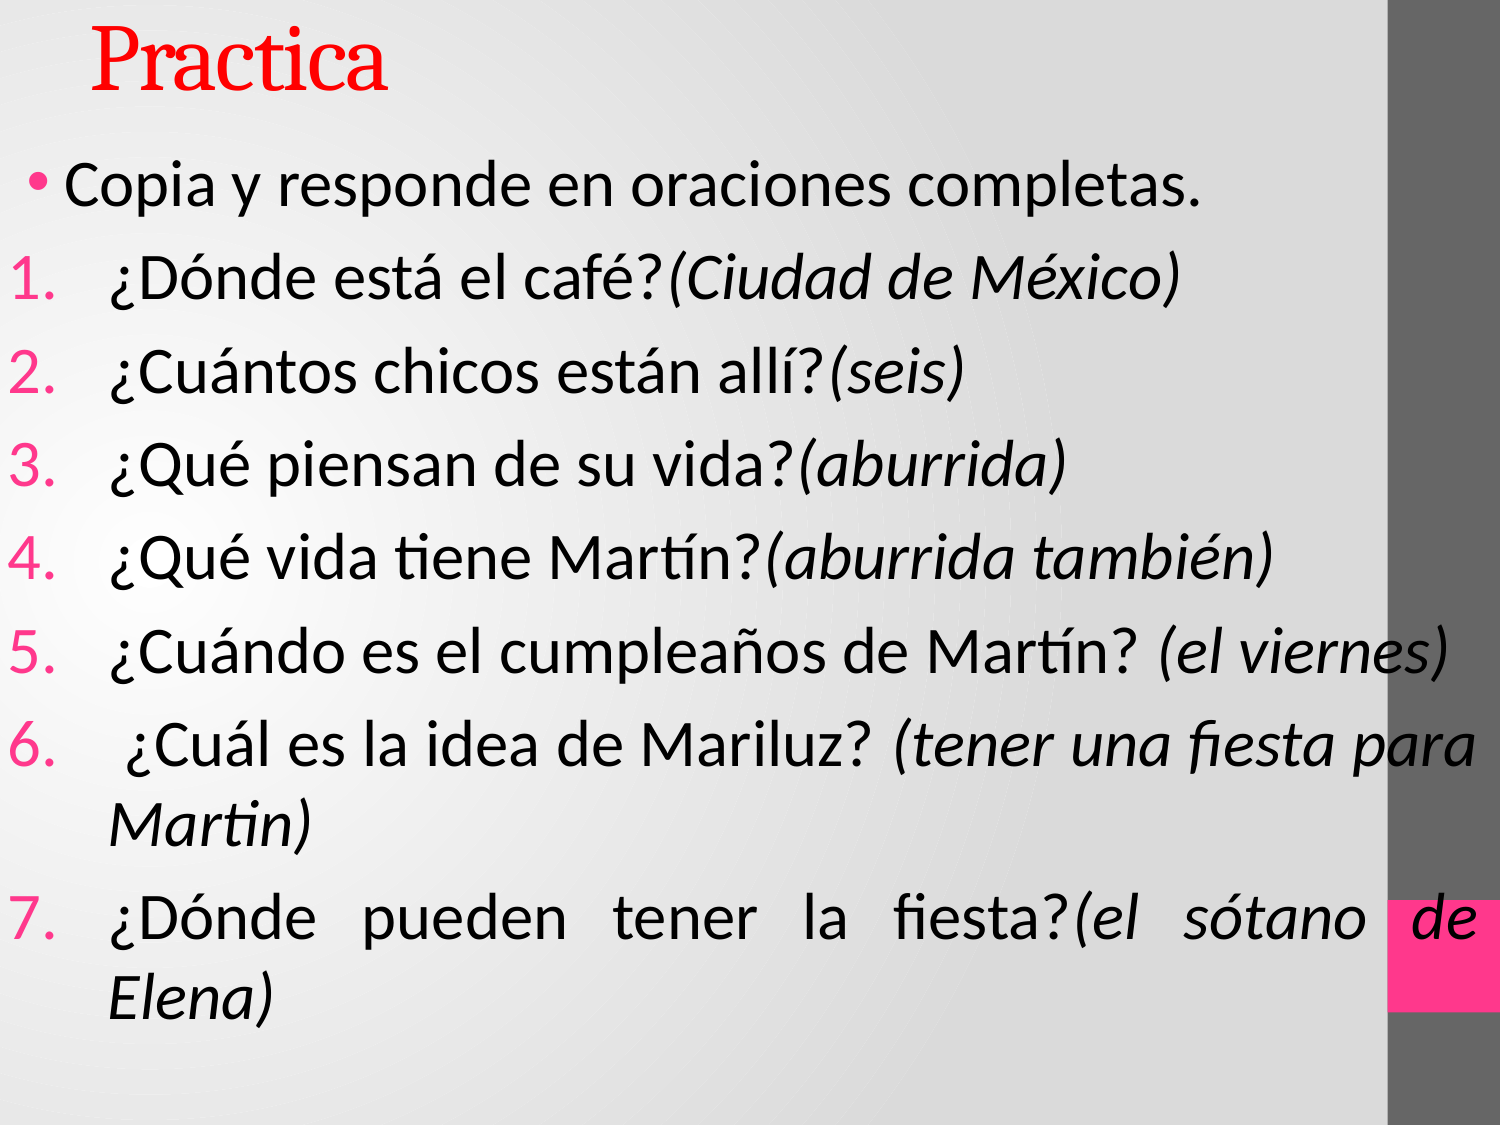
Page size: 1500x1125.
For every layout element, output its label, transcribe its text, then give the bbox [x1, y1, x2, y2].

text_box Practica [74, 0, 1425, 145]
text_box Copia y responde en oraciones completas. ¿Dónde está el café?(Ciudad de México) ¿Cuántos chicos están allí?(seis) ¿Qué piensan de su vida?(aburrida) ¿Qué vida tiene Martín?(aburrida también) ¿Cuándo es el cumpleaños de Martín? (el viernes) ¿Cuál es la idea de Mariluz? (tener una fiesta para Martin) ¿Dónde pueden tener la fiesta?(el sótano de Elena) [0, 132, 1494, 875]
